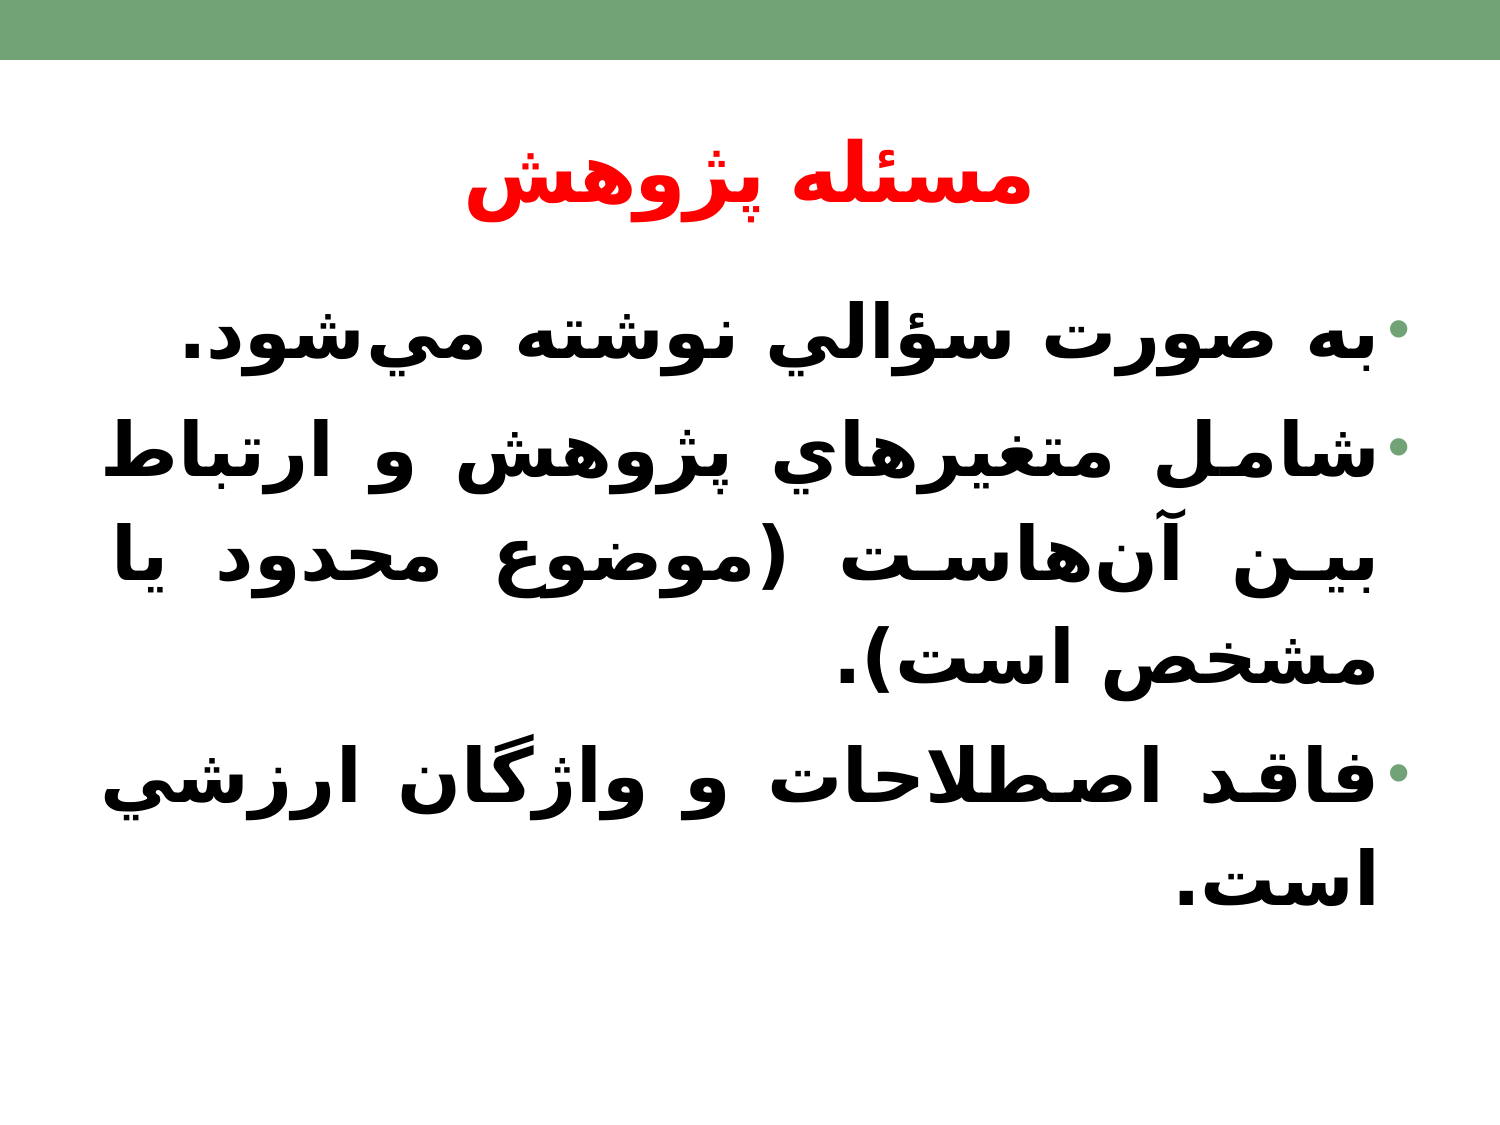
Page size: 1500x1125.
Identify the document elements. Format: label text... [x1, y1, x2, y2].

title مسئله پژوهش [75, 87, 1425, 250]
list به صورت سؤالي نوشته مي‌شود. شامل متغيرهاي پژوهش و ارتباط بين آن‌هاست (موضوع محدود يا مشخص است). فاقد اصطلاحات و واژگان ارزشي است. [75, 262, 1425, 1063]
